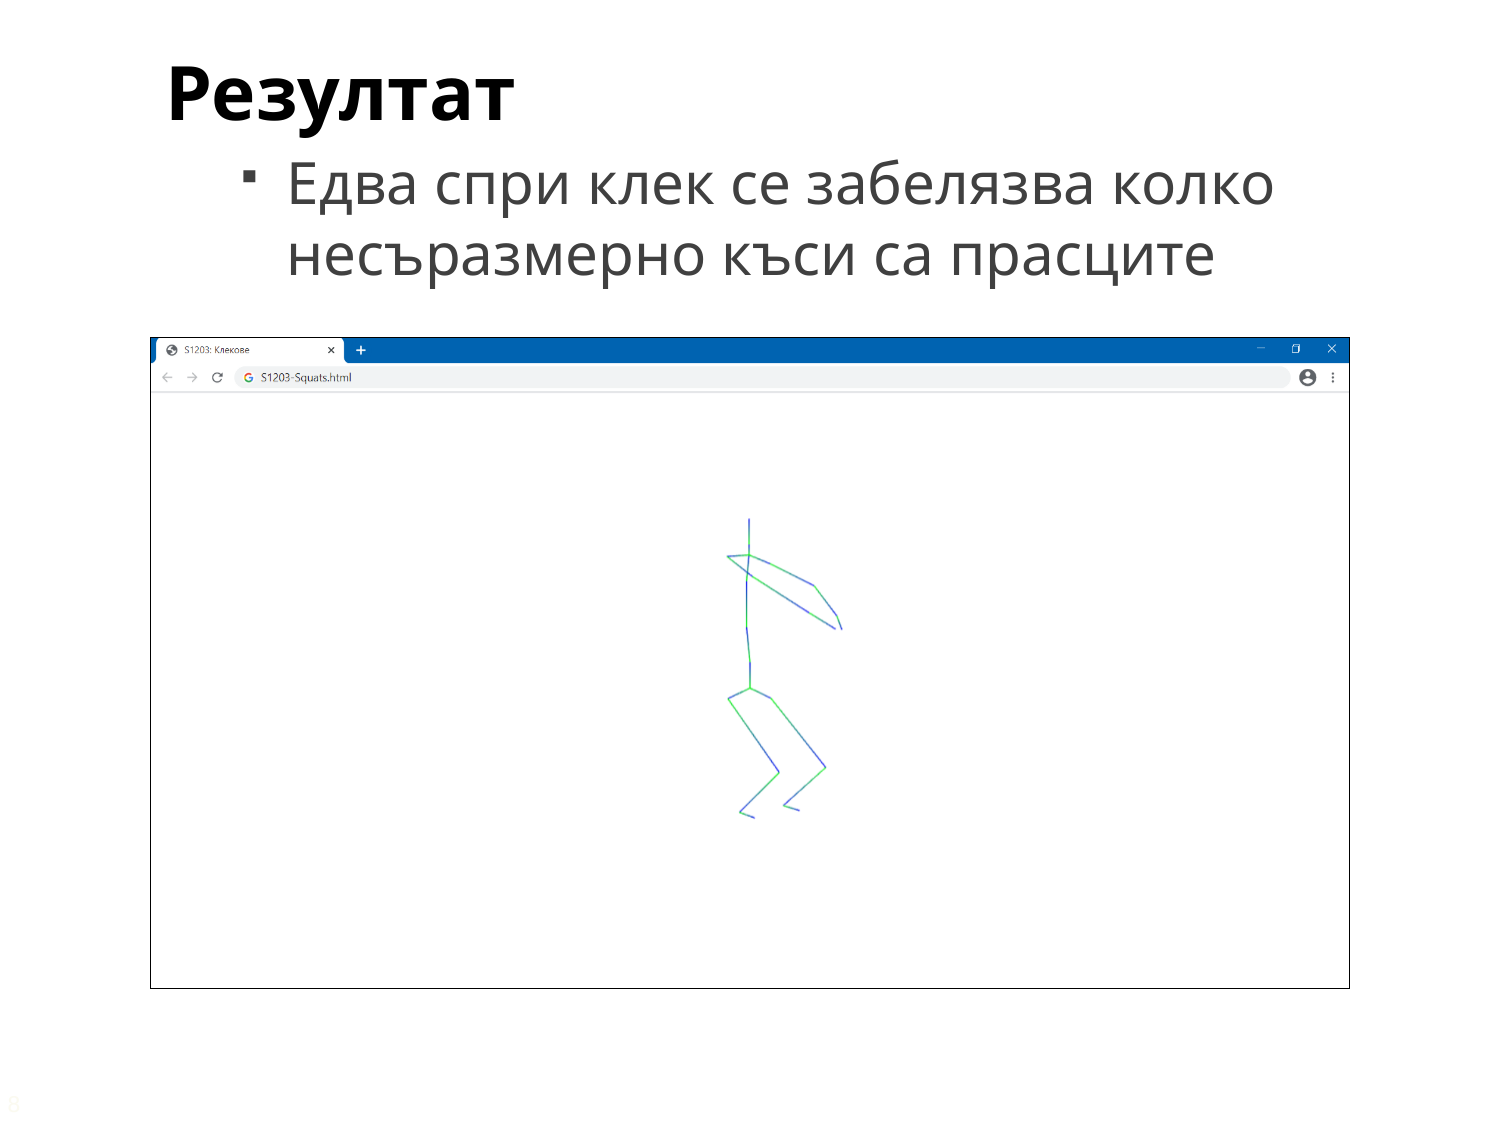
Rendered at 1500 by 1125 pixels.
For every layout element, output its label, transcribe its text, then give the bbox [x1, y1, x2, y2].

picture [149, 337, 1351, 989]
list Резултат Едва спри клек се забелязва колко несъразмерно къси са прасците [150, 37, 1488, 1113]
